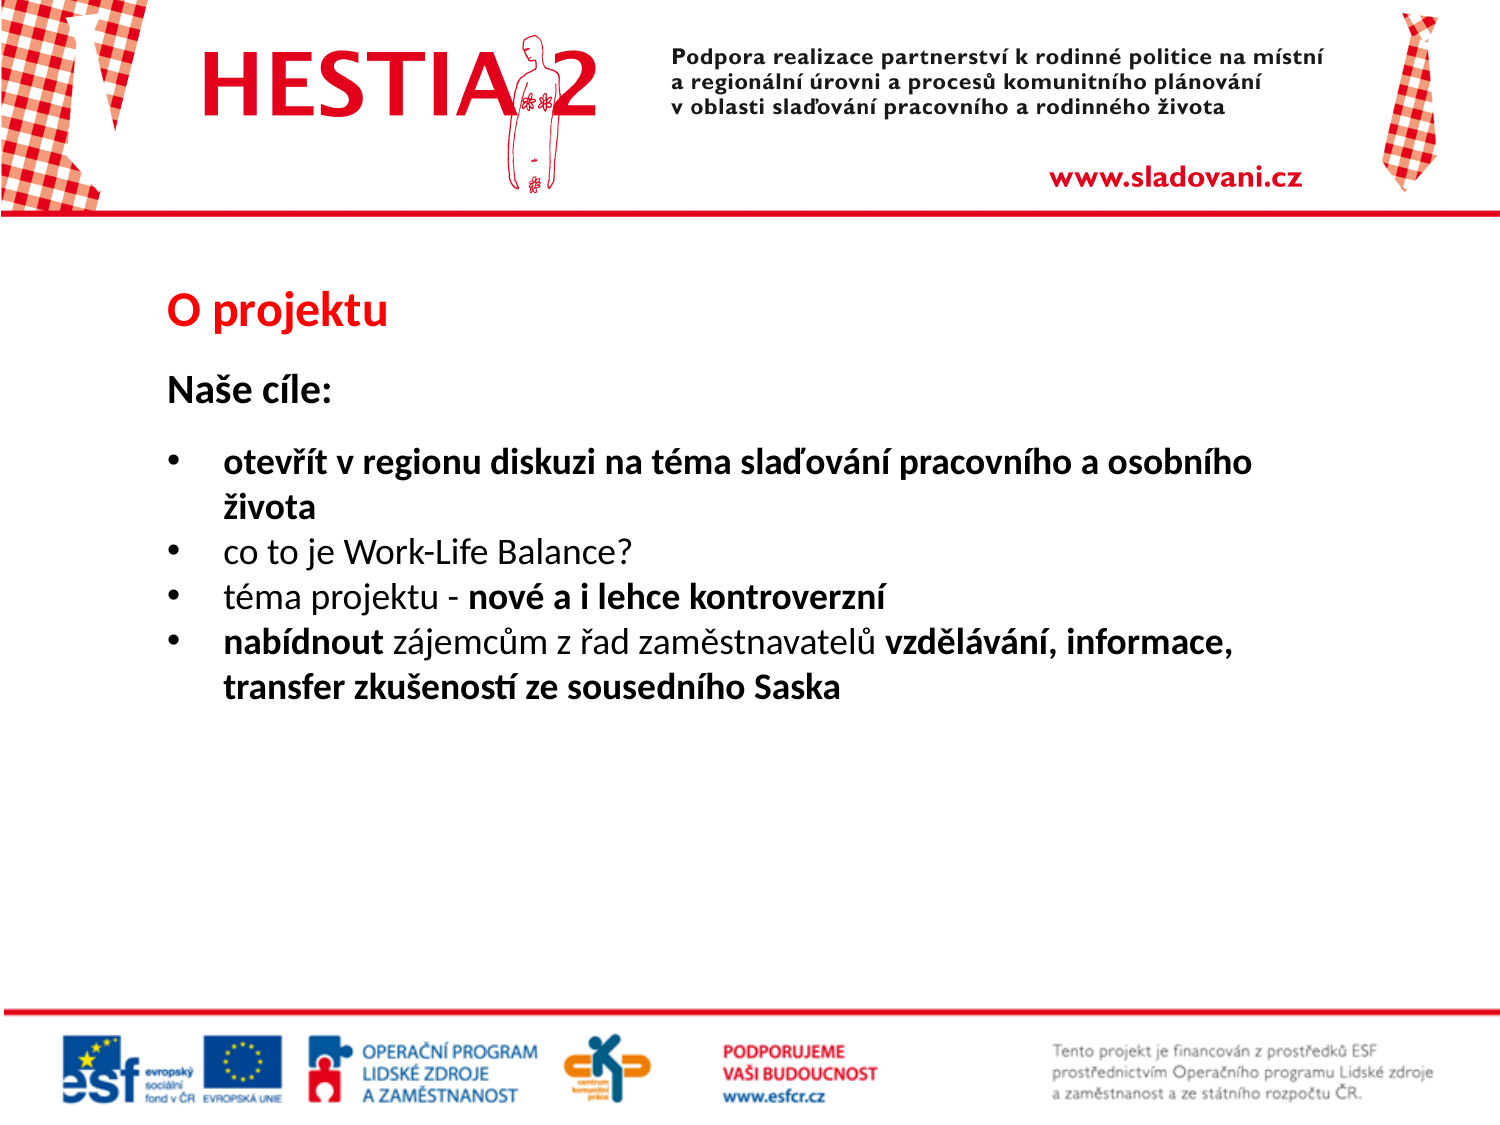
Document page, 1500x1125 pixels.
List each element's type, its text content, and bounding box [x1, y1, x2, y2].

picture [4, 1004, 1500, 1125]
text_box O projektu Naše cíle: otevřít v regionu diskuzi na téma slaďování pracovního a osobního života co to je Work-Life Balance? téma projektu - nové a i lehce kontroverzní nabídnout zájemcům z řad zaměstnavatelů vzdělávání, informace, transfer zkušeností ze sousedního Saska [152, 269, 1348, 715]
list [0, 0, 1500, 217]
